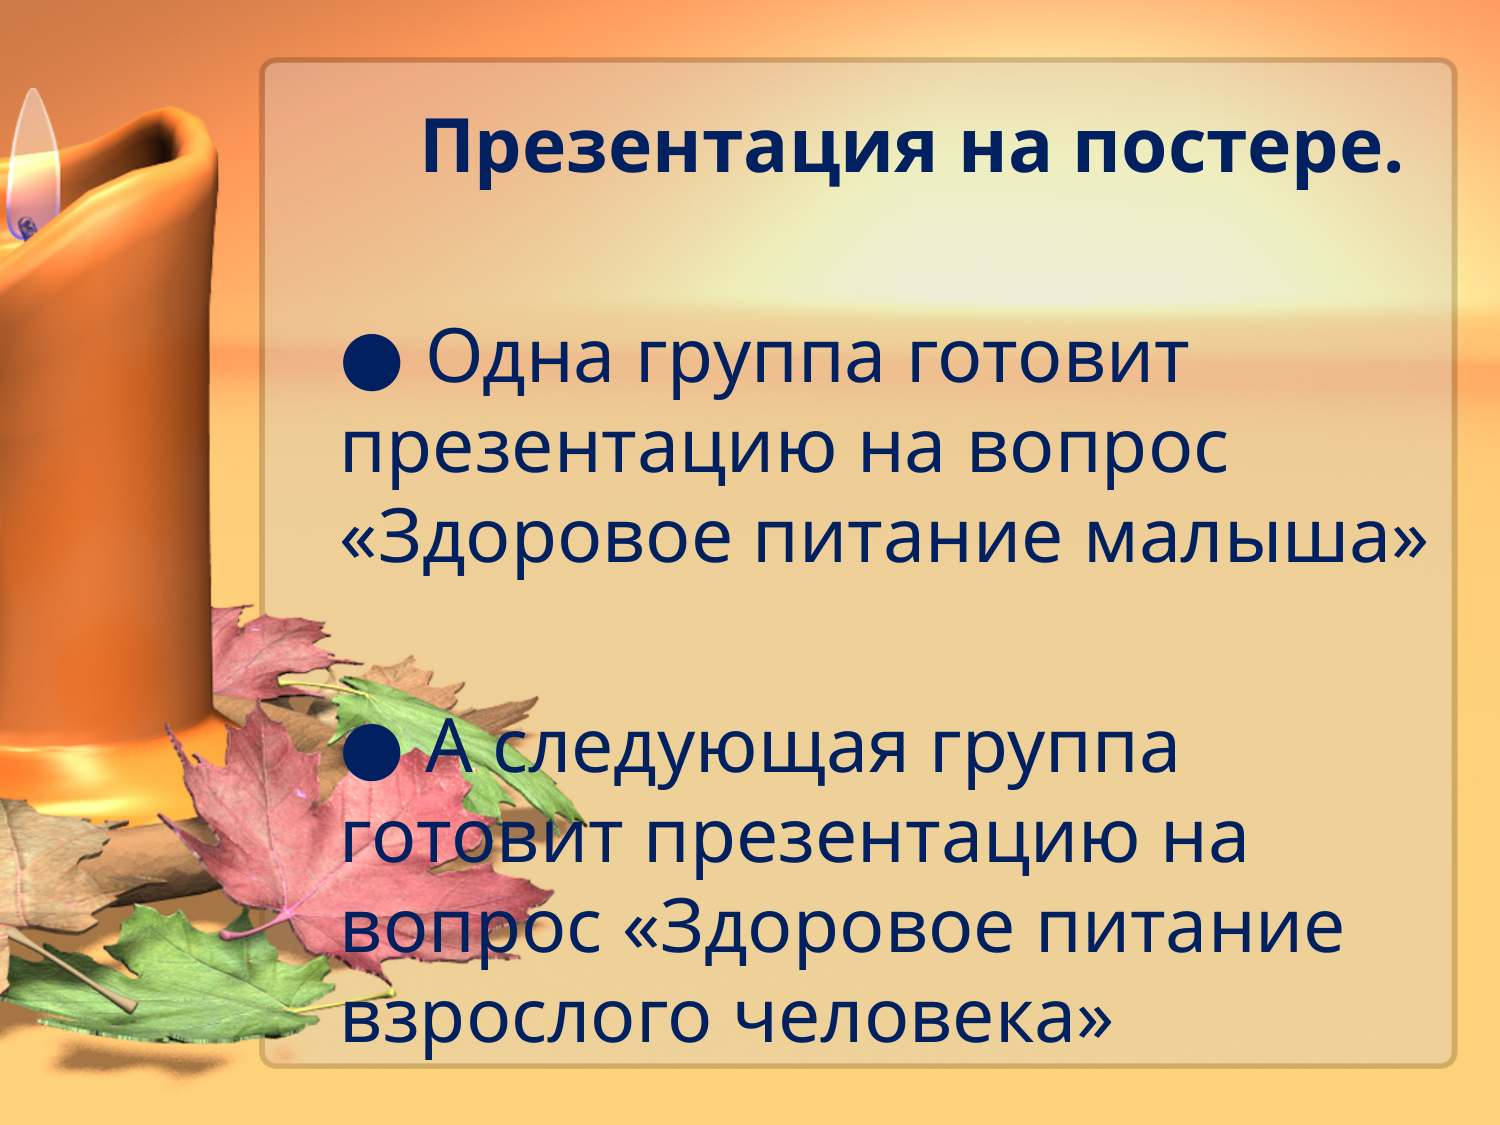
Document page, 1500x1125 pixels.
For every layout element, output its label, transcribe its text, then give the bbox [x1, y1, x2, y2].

list Презентация на постере. ● Одна группа готовит презентацию на вопрос «Здоровое питание малыша» ● А следующая группа готовит презентацию на вопрос «Здоровое питание взрослого человека» [324, 90, 1500, 1094]
picture [0, 0, 1500, 1125]
